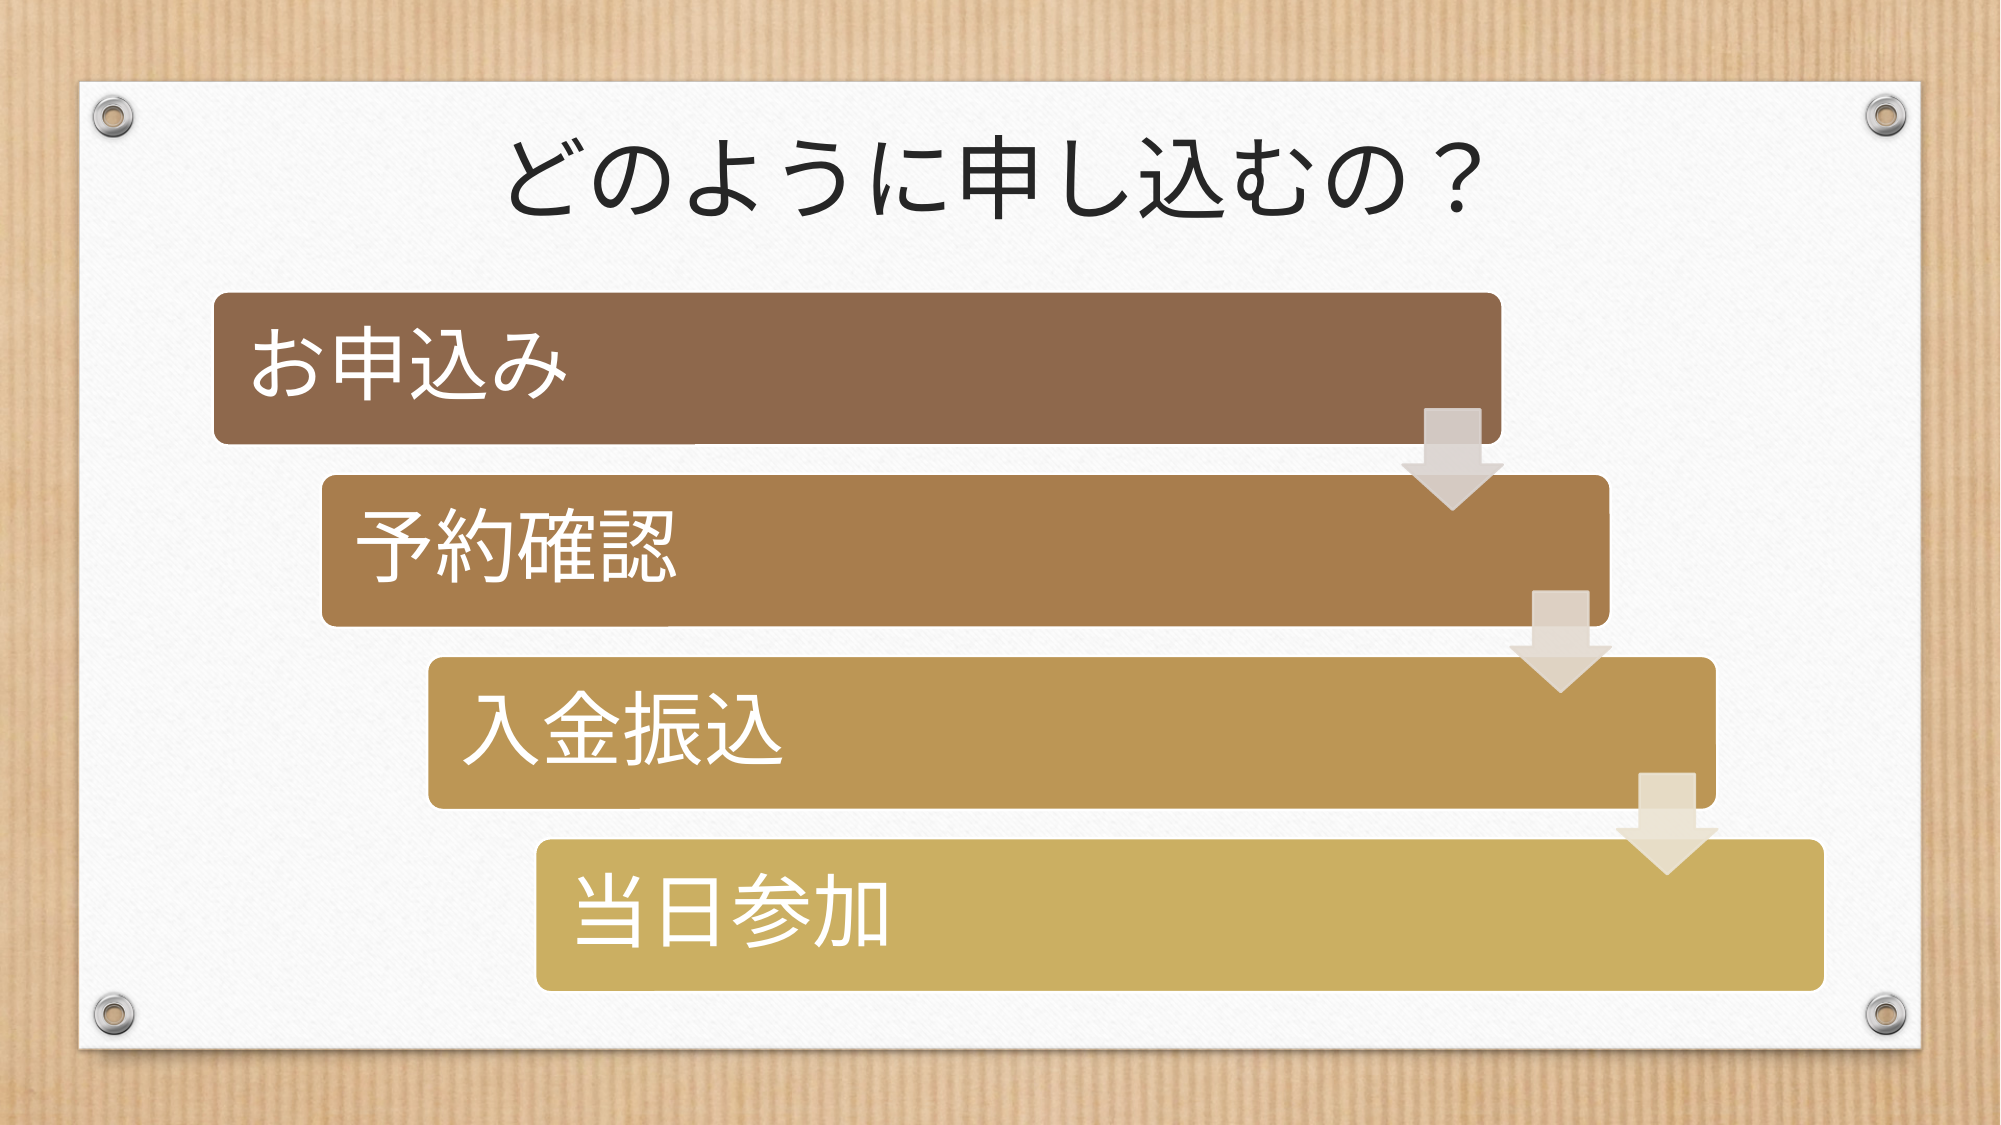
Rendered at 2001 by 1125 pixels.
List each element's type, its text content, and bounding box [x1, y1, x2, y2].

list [212, 291, 1826, 993]
title どのように申し込むの？ [212, 90, 1788, 262]
picture [0, 0, 2001, 1125]
